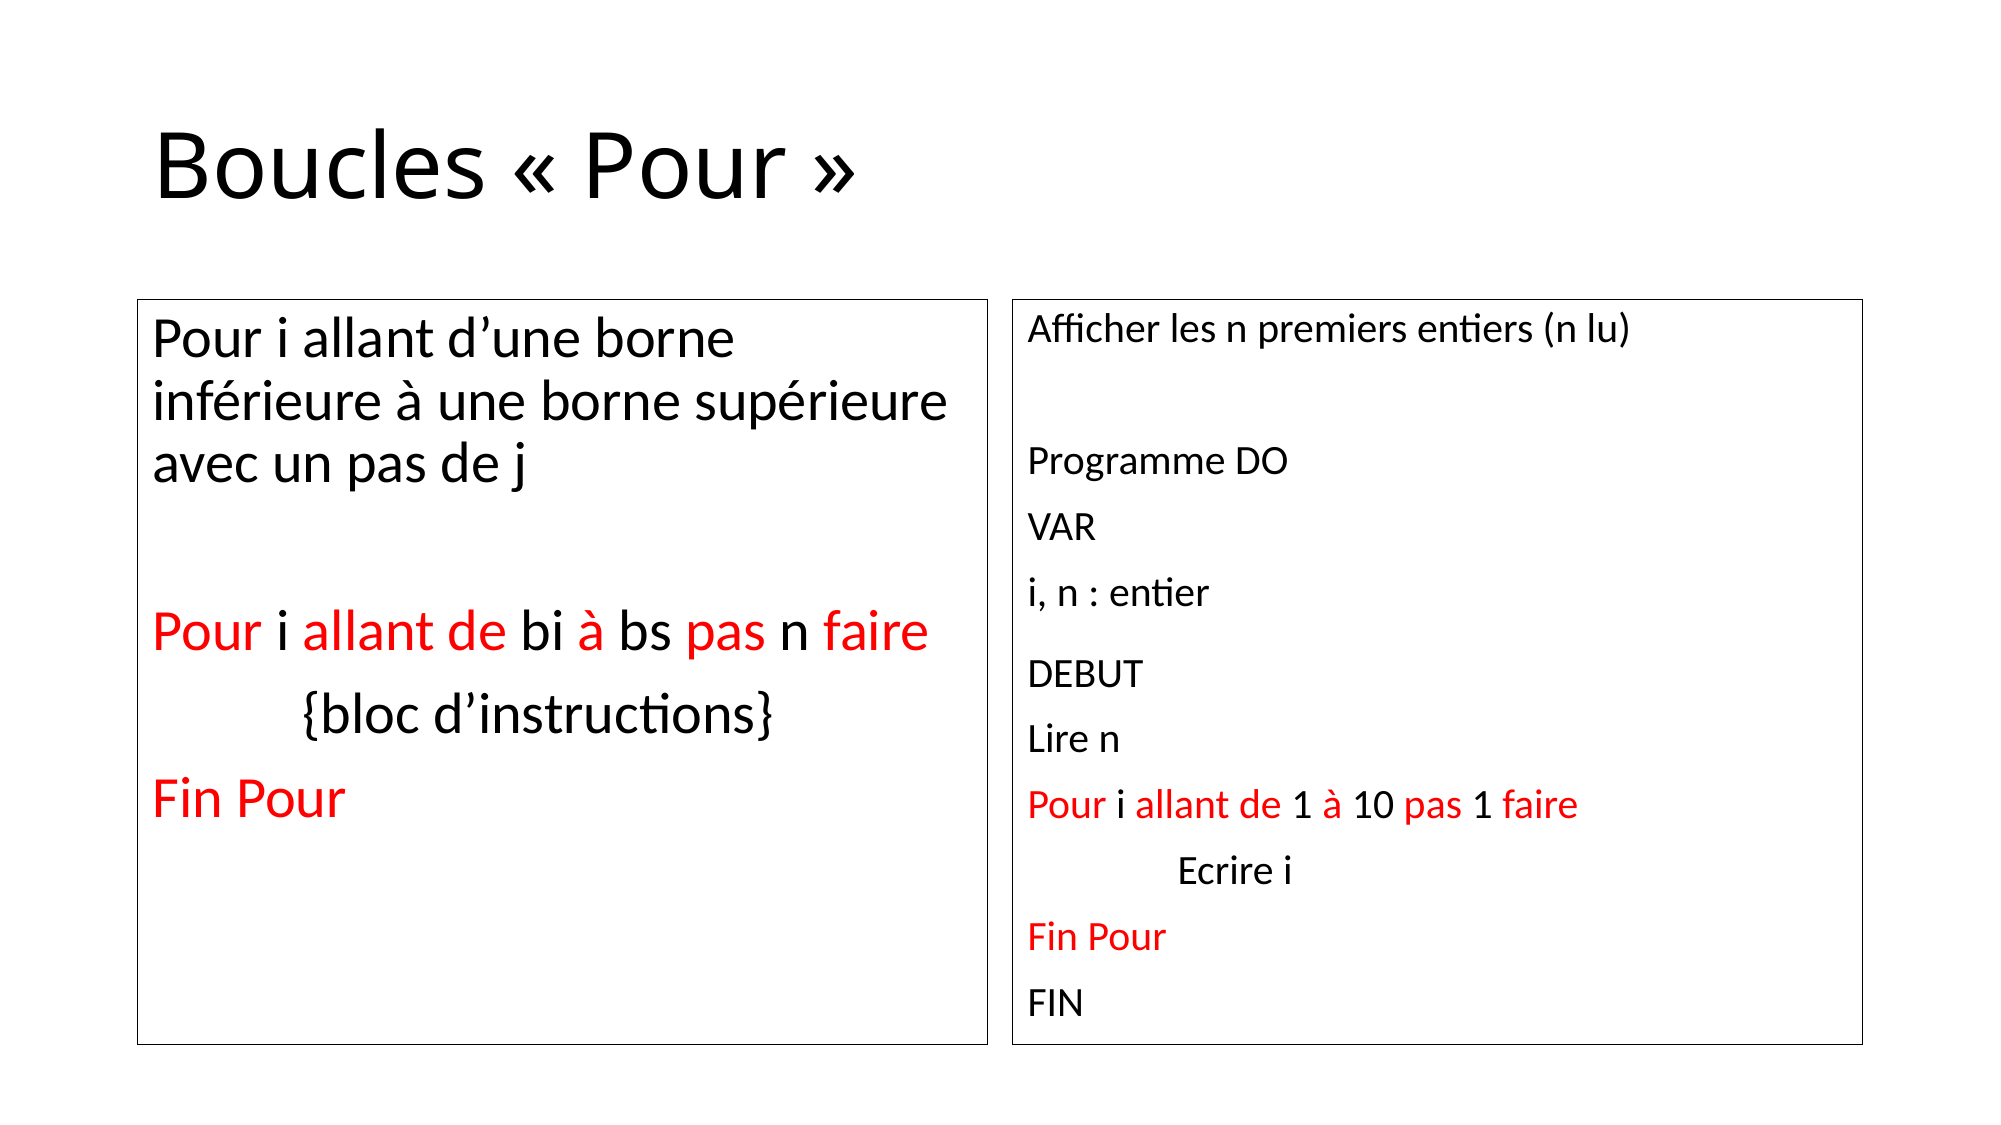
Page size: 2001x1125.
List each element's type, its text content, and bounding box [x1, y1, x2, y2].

list Pour i allant d’une borne inférieure à une borne supérieure avec un pas de j Pour i allant de bi à bs pas n faire {bloc d’instructions} Fin Pour [137, 299, 988, 1045]
list Afficher les n premiers entiers (n lu) Programme DO VAR i, n : entier DEBUT Lire n Pour i allant de 1 à 10 pas 1 faire Ecrire i Fin Pour FIN [1012, 299, 1863, 1045]
title Boucles « Pour » [137, 59, 1863, 278]
